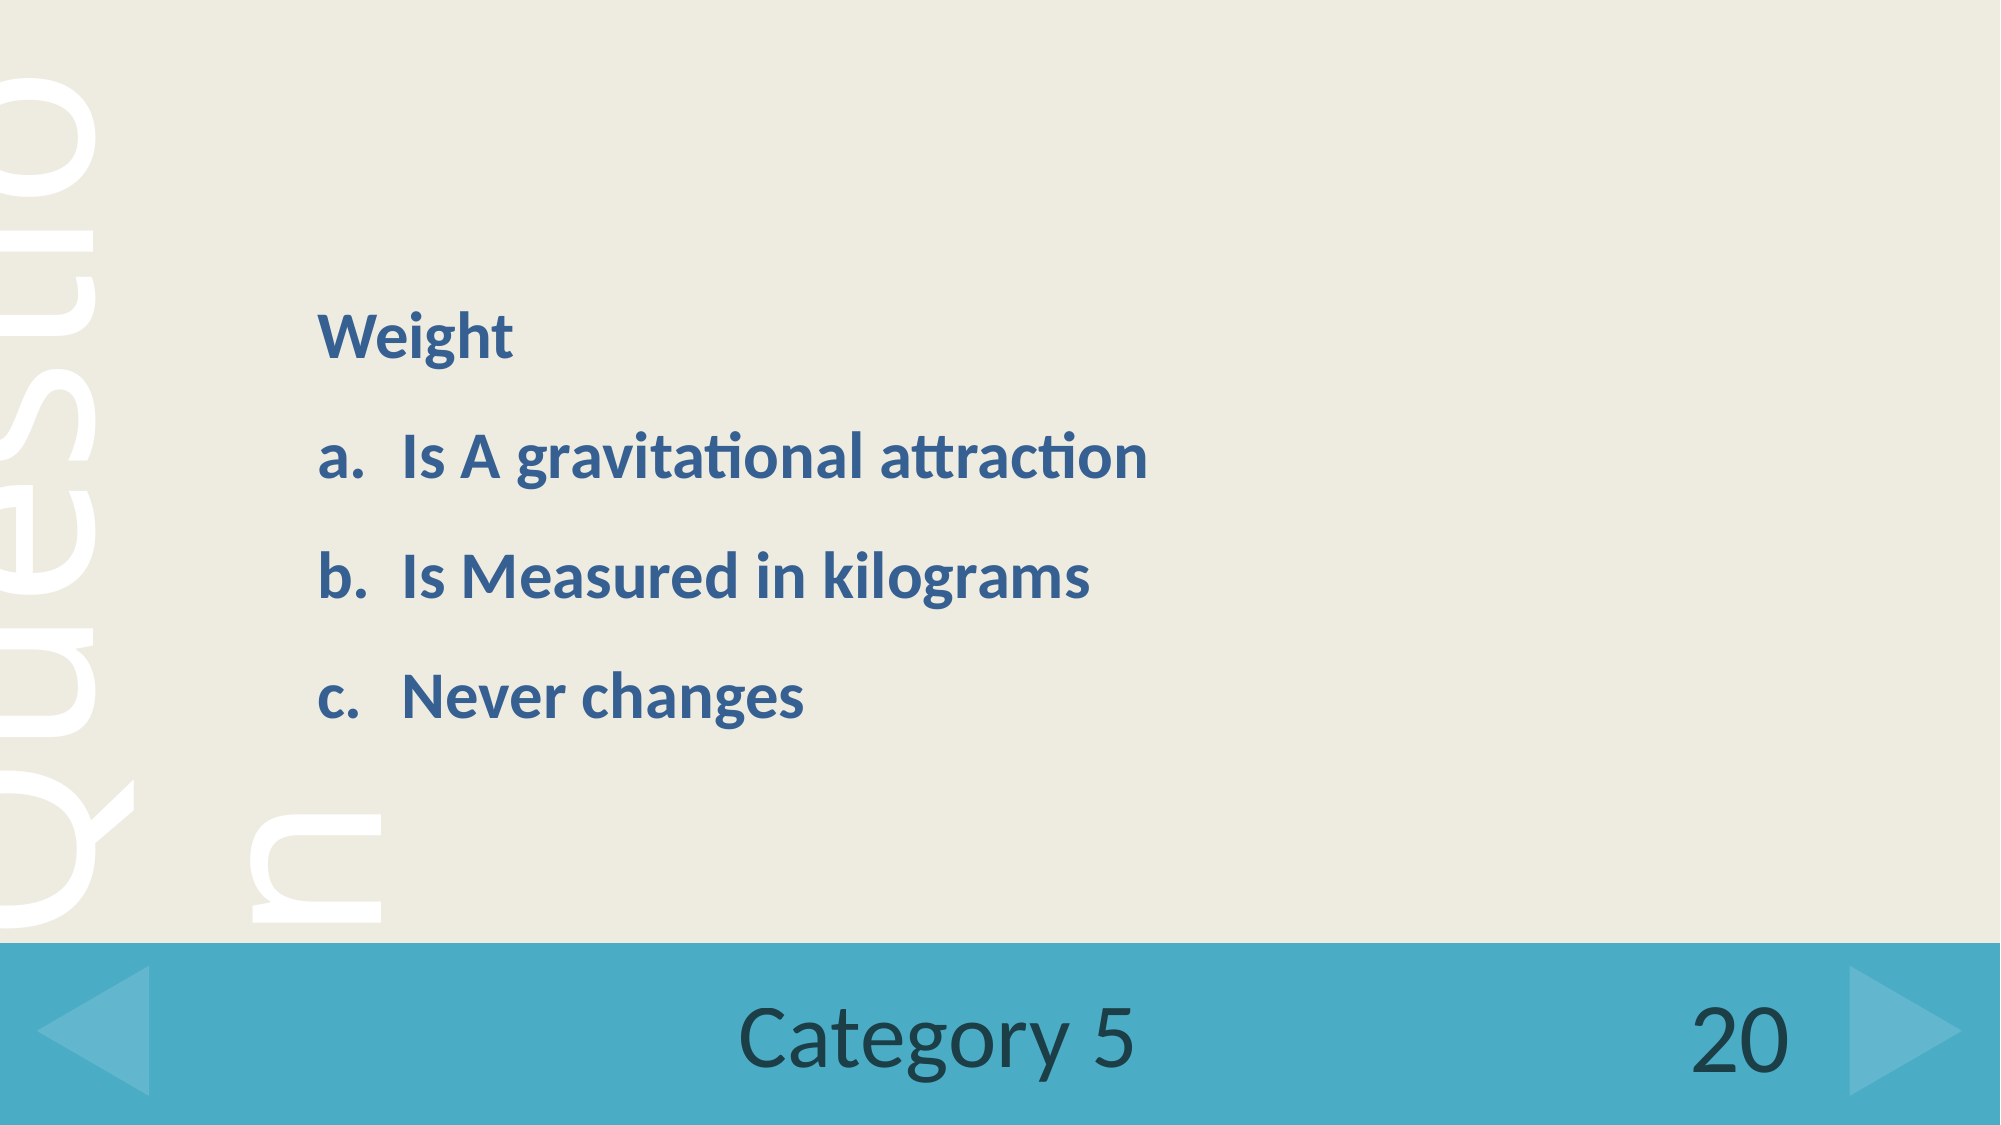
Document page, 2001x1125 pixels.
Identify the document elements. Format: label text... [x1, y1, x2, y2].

title Category 5 [38, 937, 1839, 1125]
list Weight Is A gravitational attraction Is Measured in kilograms Never changes [302, 142, 1870, 843]
